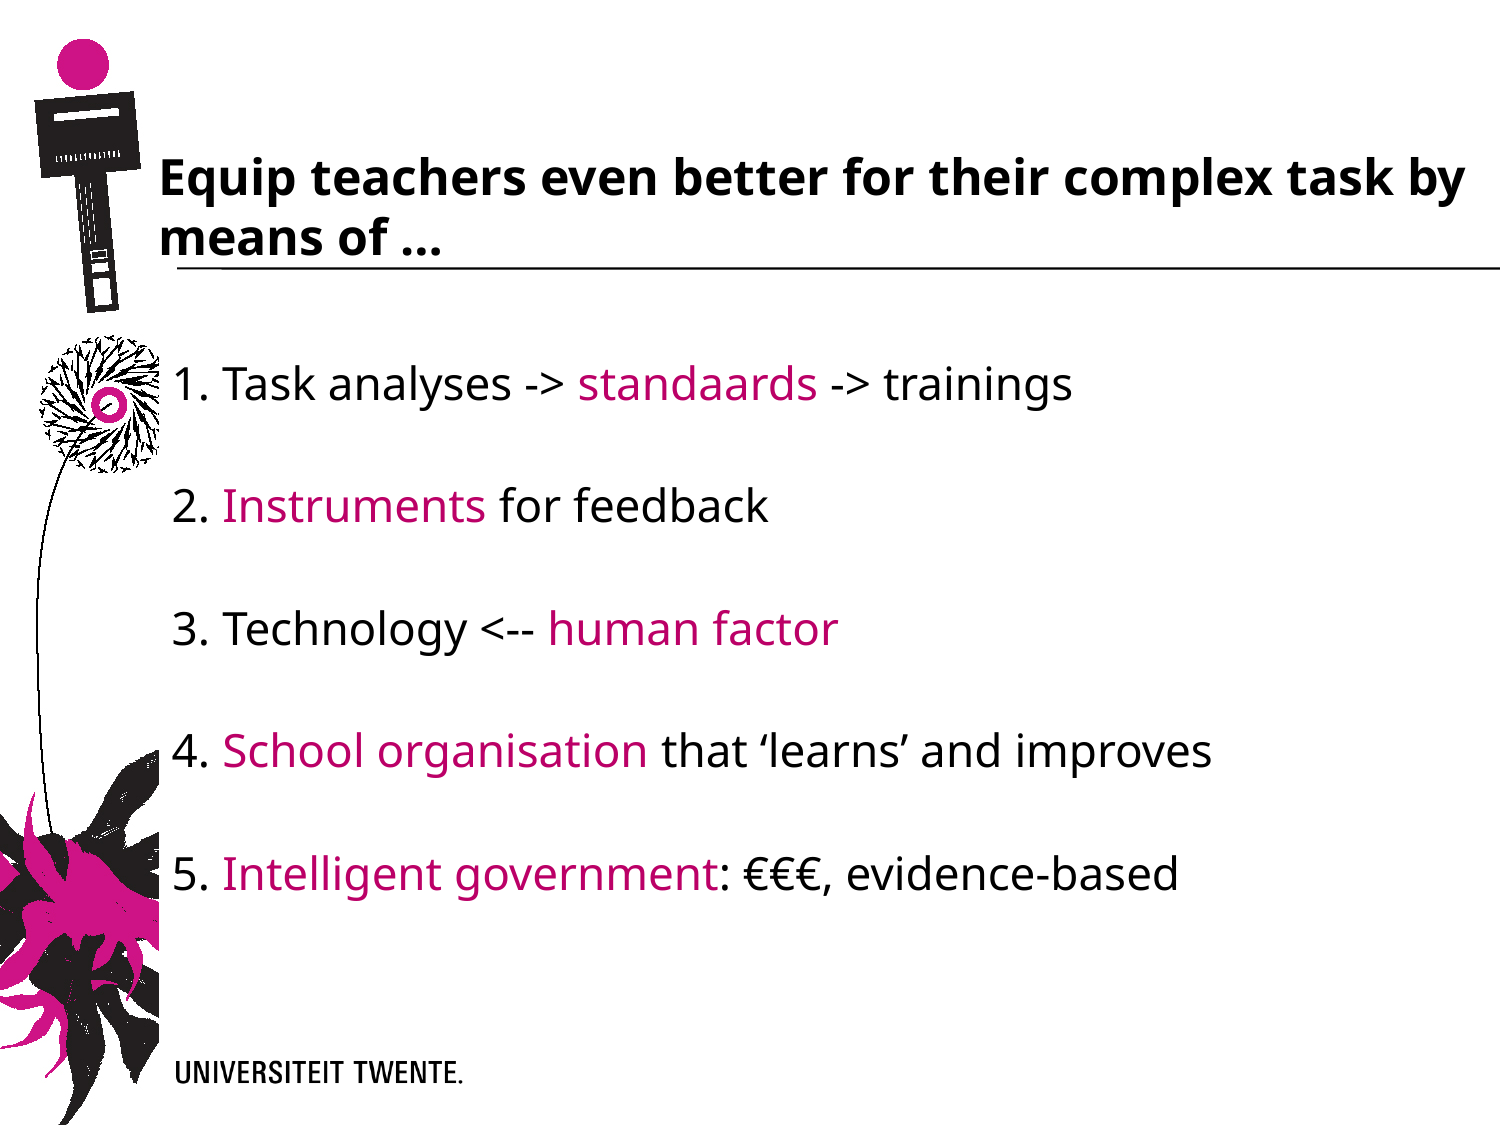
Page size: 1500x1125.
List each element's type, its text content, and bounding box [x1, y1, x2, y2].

list 1. Task analyses -> standaards -> trainings 2. Instruments for feedback 3. Technology <-- human factor 4. School organisation that ‘learns’ and improves 5. Intelligent government: €€€, evidence-based [171, 349, 1452, 965]
title Equip teachers even better for their complex task by means of … [162, 78, 1498, 266]
picture [0, 0, 482, 1125]
